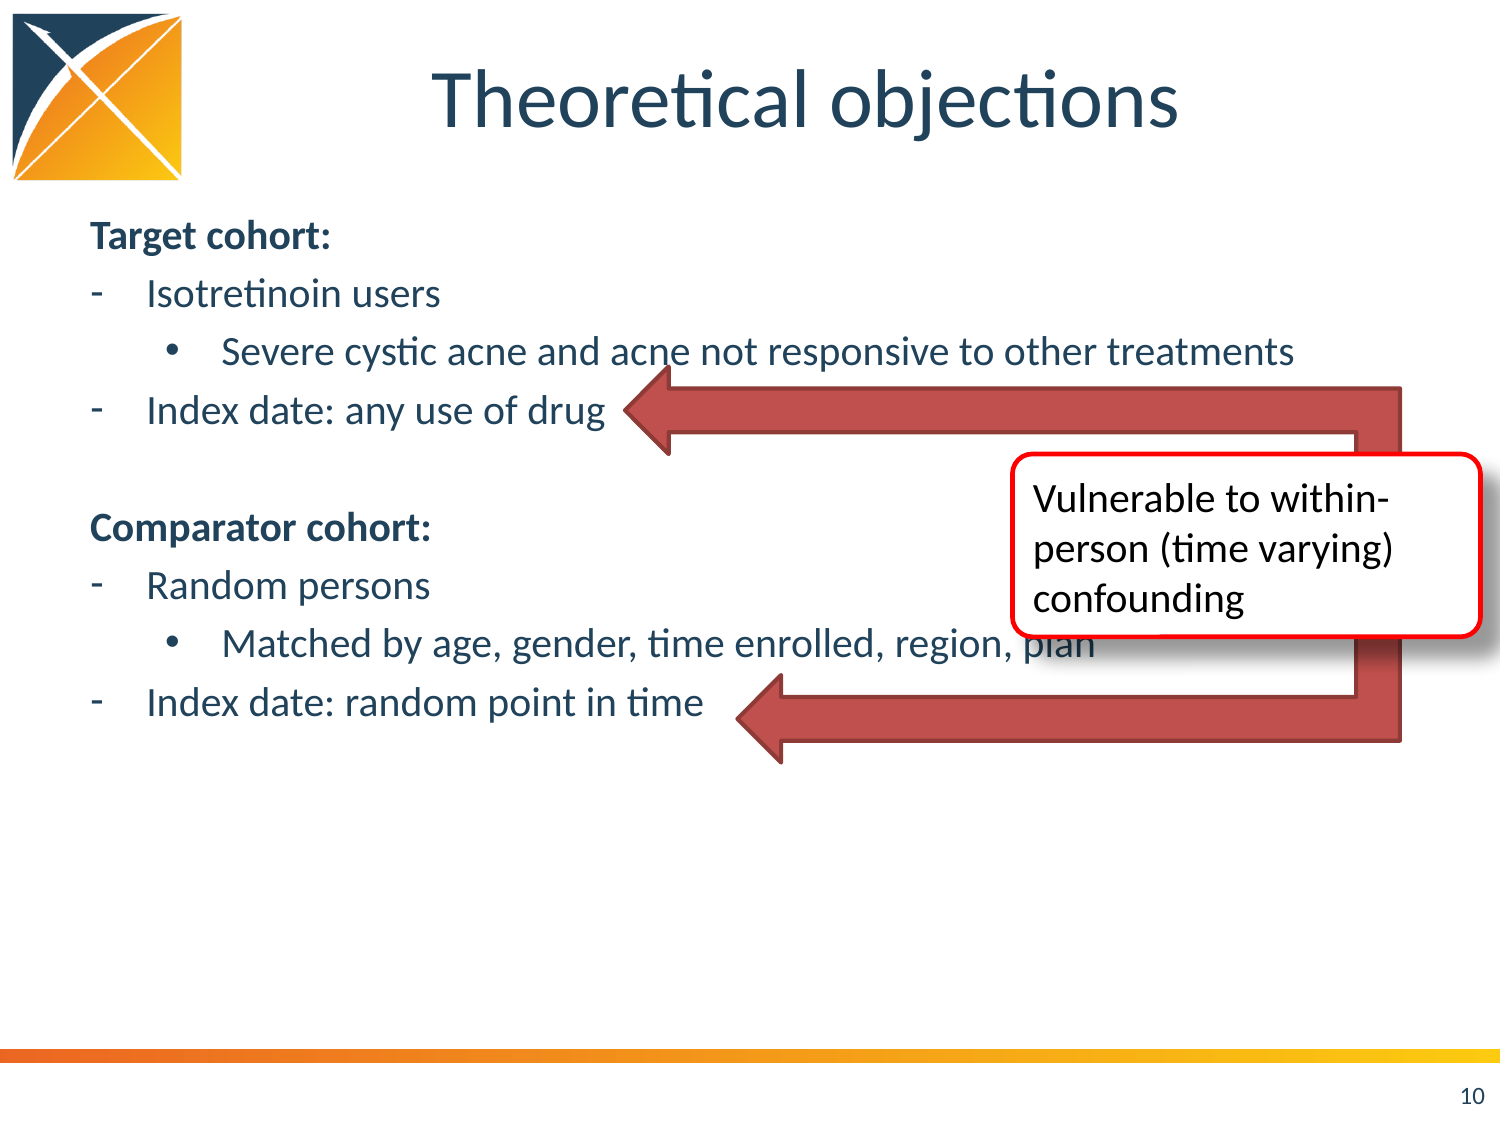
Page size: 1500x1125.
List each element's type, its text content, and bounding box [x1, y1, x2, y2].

list Target cohort: Isotretinoin users Severe cystic acne and acne not responsive to other treatments Index date: any use of drug Comparator cohort: Random persons Matched by age, gender, time enrolled, region, plan Index date: random point in time [75, 200, 1425, 1005]
text_box [735, 672, 1402, 765]
text_box [622, 364, 1403, 456]
slide_number 10 [1149, 1065, 1500, 1125]
text_box Vulnerable to within-person (time varying) confounding [1010, 451, 1483, 639]
title Theoretical objections [187, 24, 1425, 163]
picture [0, 0, 206, 200]
